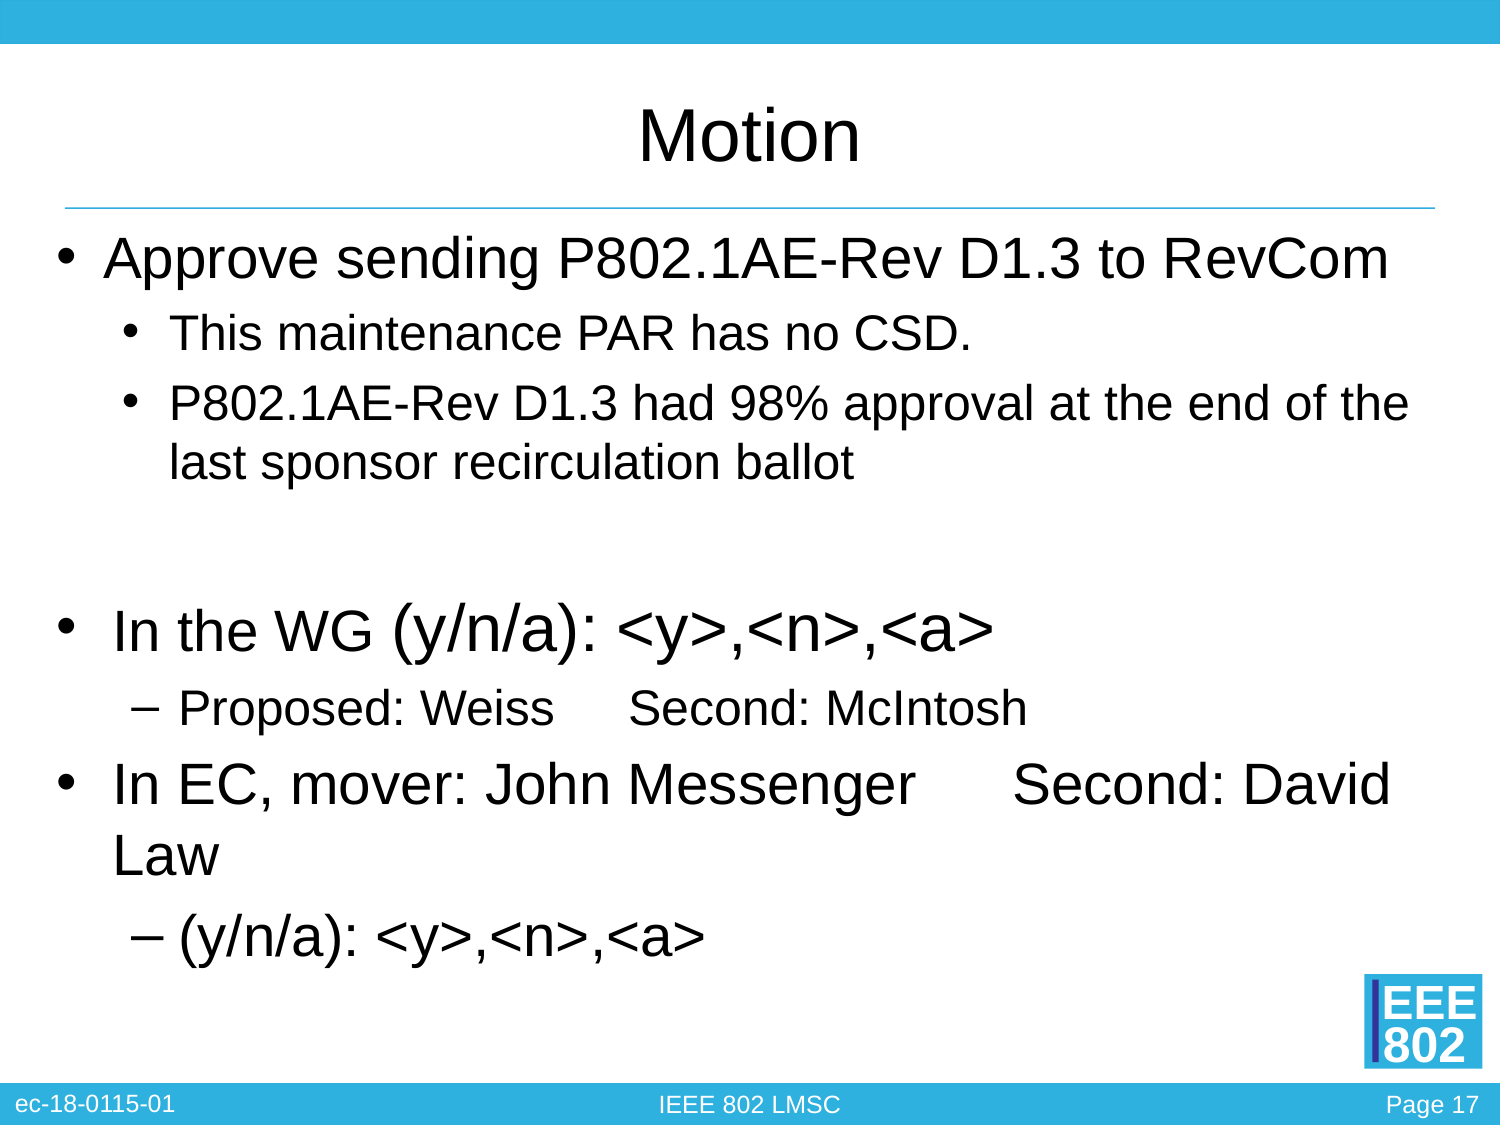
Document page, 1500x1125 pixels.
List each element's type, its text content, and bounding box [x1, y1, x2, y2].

list Approve sending P802.1AE-Rev D1.3 to RevCom This maintenance PAR has no CSD. P802.1AE-Rev D1.3 had 98% approval at the end of the last sponsor recirculation ballot In the WG (y/n/a): <y>,<n>,<a> Proposed: Weiss Second: McIntosh In EC, mover: John Messenger Second: David Law (y/n/a): <y>,<n>,<a> [41, 212, 1500, 1068]
title Motion [75, 66, 1425, 197]
